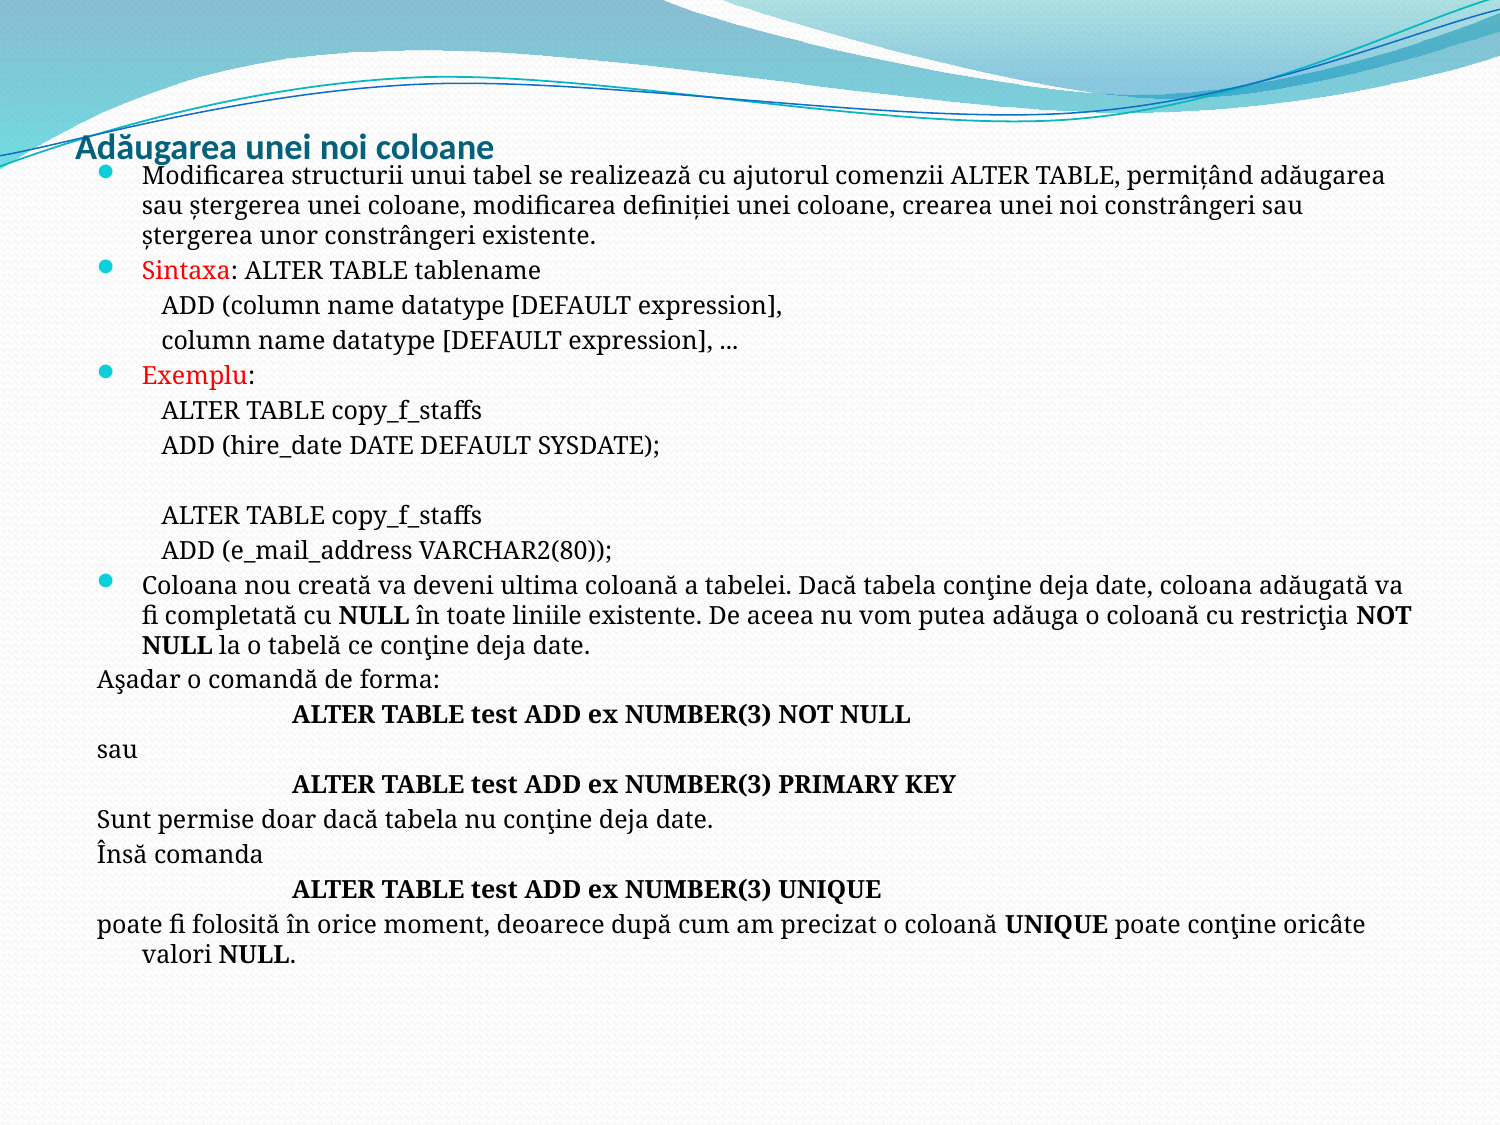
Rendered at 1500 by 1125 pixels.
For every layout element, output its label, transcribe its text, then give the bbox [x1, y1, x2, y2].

title Adăugarea unei noi coloane [75, 115, 1425, 211]
list Modificarea structurii unui tabel se realizează cu ajutorul comenzii ALTER TABLE, permiţând adăugarea sau ştergerea unei coloane, modificarea definiţiei unei coloane, crearea unei noi constrângeri sau ştergerea unor constrângeri existente. Sintaxa: ALTER TABLE tablename ADD (column name datatype [DEFAULT expression], column name datatype [DEFAULT expression], ... Exemplu: ALTER TABLE copy_f_staffs ADD (hire_date DATE DEFAULT SYSDATE); ALTER TABLE copy_f_staffs ADD (e_mail_address VARCHAR2(80)); Coloana nou creată va deveni ultima coloană a tabelei. Dacă tabela conţine deja date, coloana adăugată va fi completată cu NULL în toate liniile existente. De aceea nu vom putea adăuga o coloană cu restricţia NOT NULL la o tabelă ce conţine deja date. Aşadar o comandă de forma: ALTER TABLE test ADD ex NUMBER(3) NOT NULL sau ALTER TABLE test ADD ex NUMBER(3) PRIMARY KEY Sunt permise doar dacă tabela nu conţine deja date. Însă comanda ALTER TABLE test ADD ex NUMBER(3) UNIQUE poate fi folosită în orice moment, deoarece după cum am precizat o coloană UNIQUE poate conţine oricâte valori NULL. [82, 152, 1432, 1020]
